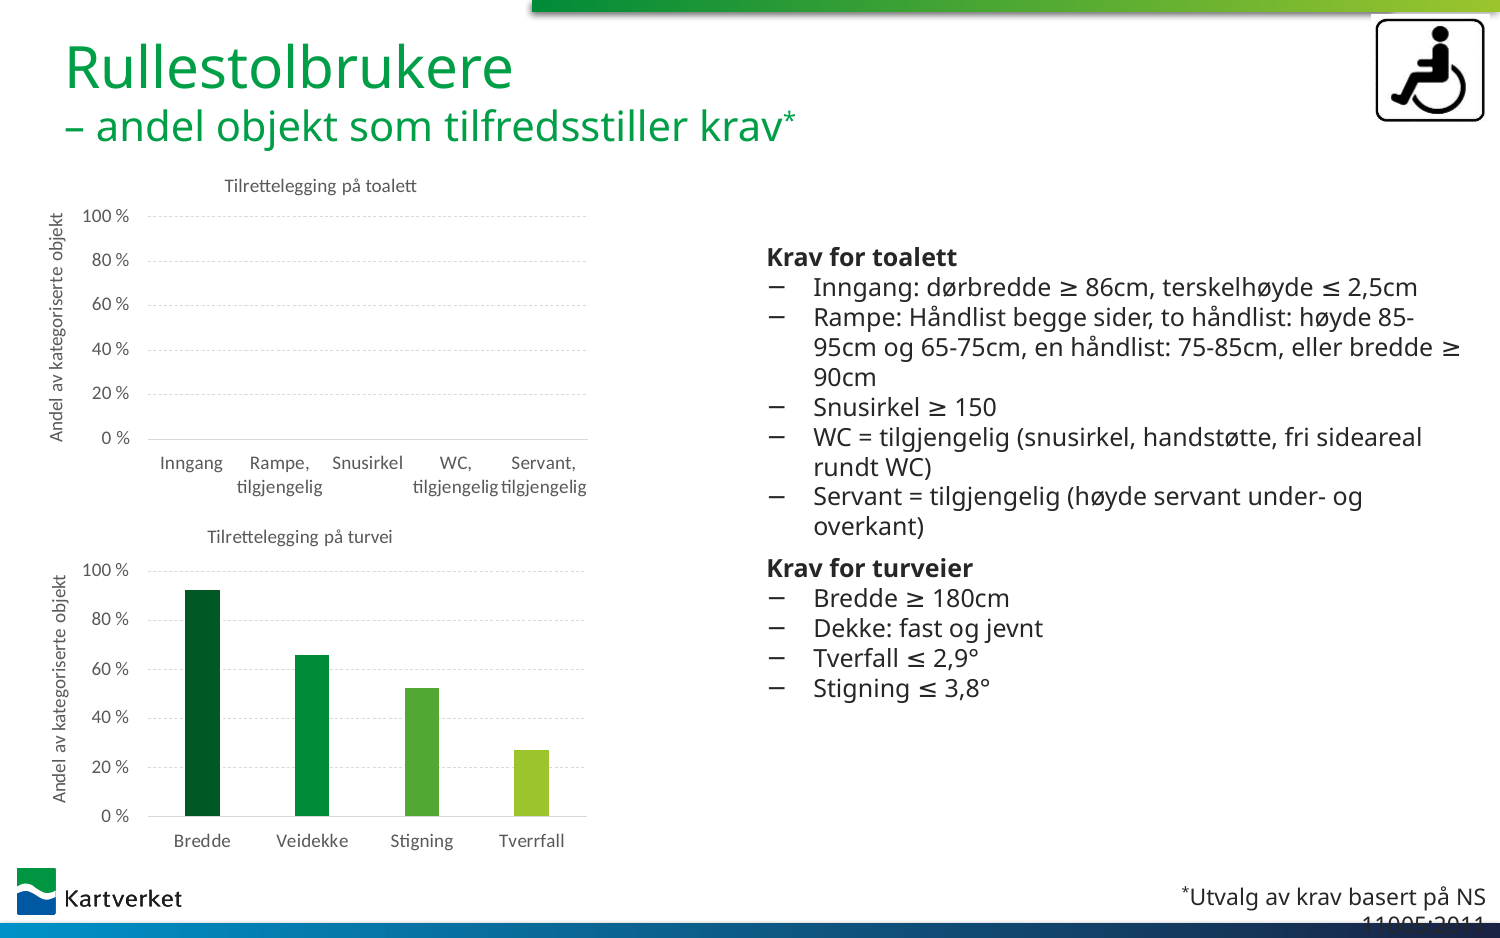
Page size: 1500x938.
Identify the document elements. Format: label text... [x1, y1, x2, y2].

picture [41, 166, 599, 505]
picture [41, 520, 598, 859]
text_box Rullestolbrukere – andel objekt som tilfredsstiller krav* [49, 14, 1431, 158]
text_box Krav for turveier Bredde ≥ 180cm Dekke: fast og jevnt Tverfall ≤ 2,9° Stigning ≤ 3,8° [751, 545, 1483, 710]
picture [1371, 13, 1491, 127]
text_box *Utvalg av krav basert på NS 11005:2011 [1068, 873, 1500, 938]
text_box Krav for toalett Inngang: dørbredde ≥ 86cm, terskelhøyde ≤ 2,5cm Rampe: Håndlist begge sider, to håndlist: høyde 85-95cm og 65-75cm, en håndlist: 75-85cm, eller bredde ≥ 90cm Snusirkel ≥ 150 WC = tilgjengelig (snusirkel, handstøtte, fri sideareal rundt WC) Servant = tilgjengelig (høyde servant under- og overkant) [751, 234, 1483, 545]
